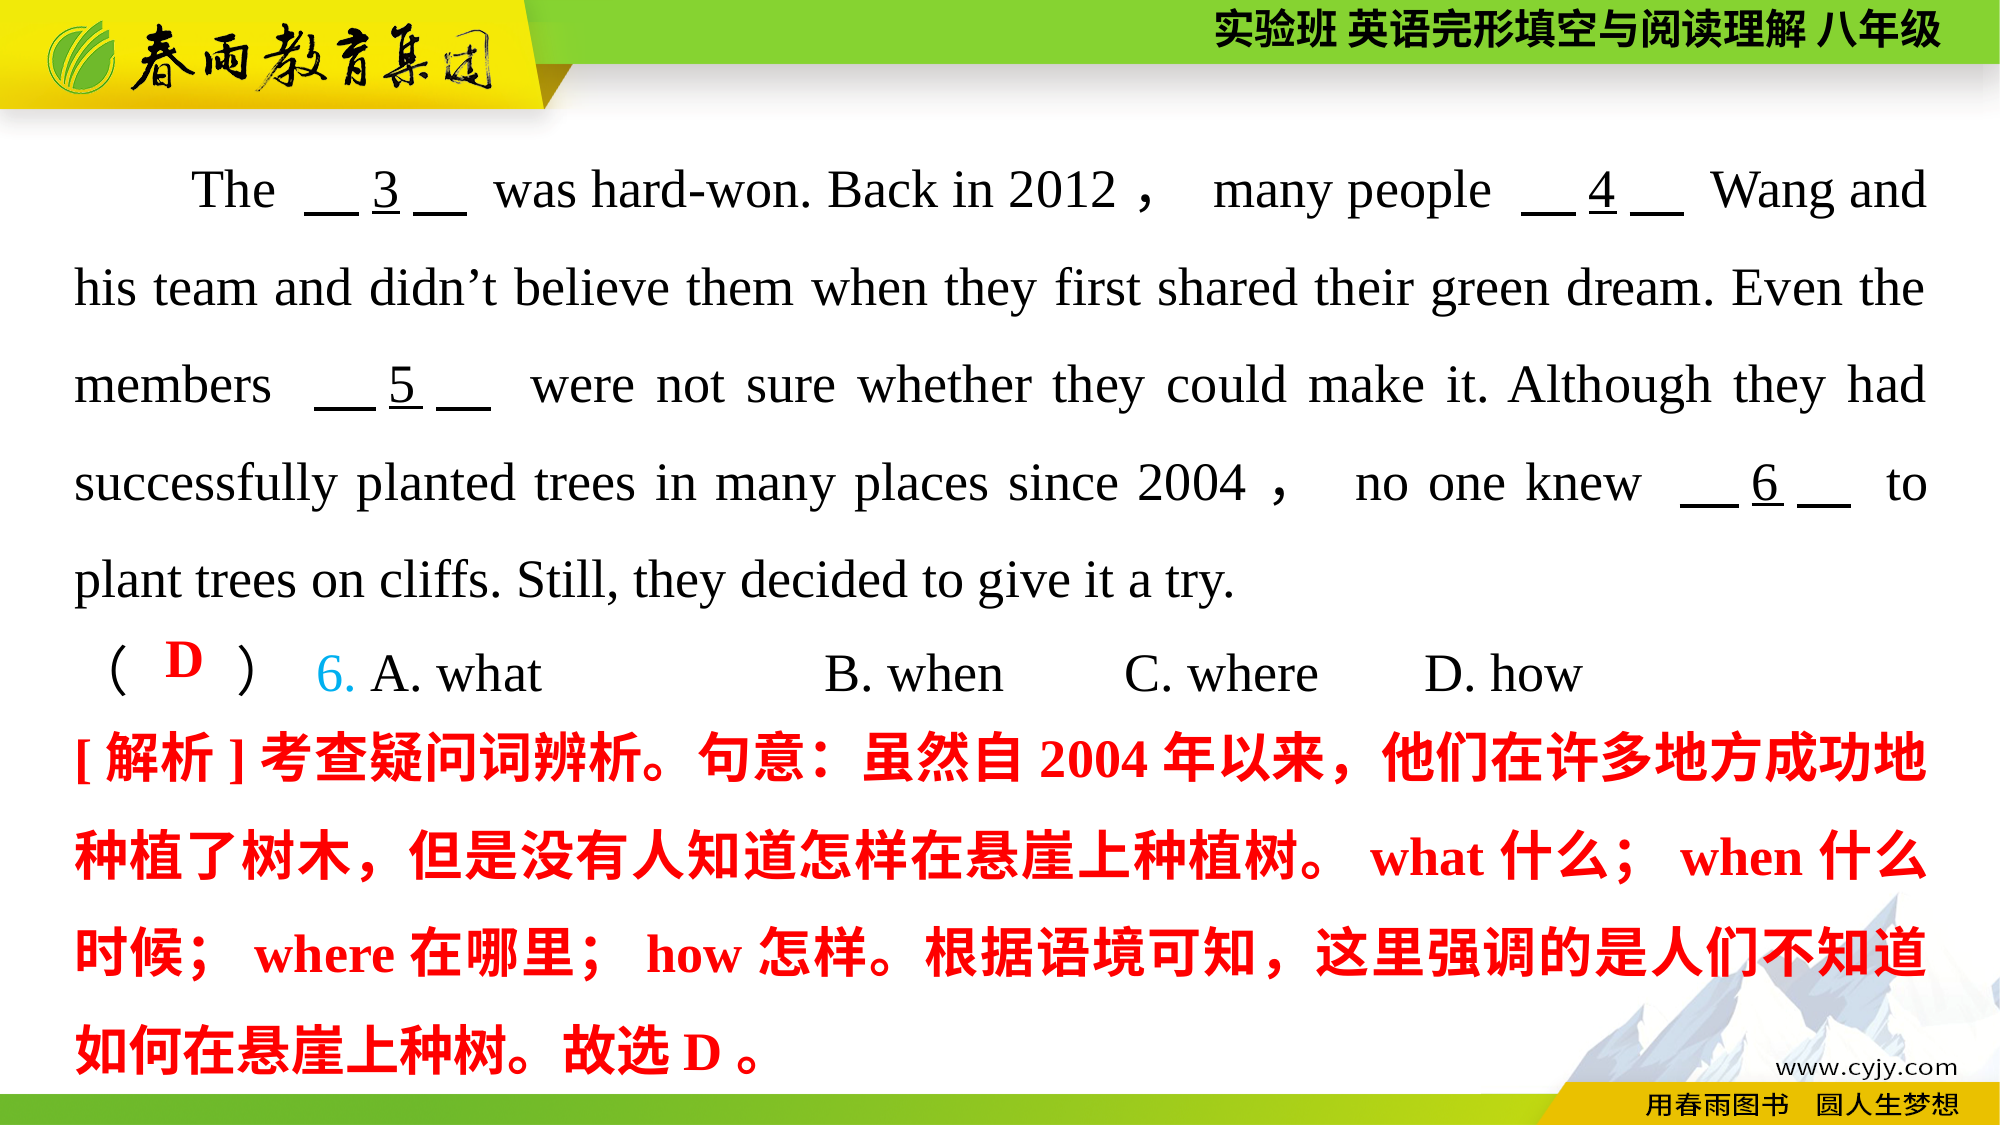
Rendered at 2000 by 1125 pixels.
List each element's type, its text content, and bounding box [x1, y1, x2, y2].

picture [0, 0, 2000, 1125]
text_box D [150, 616, 220, 683]
text_box （ ） 6. A. what B. when C. where D. how [59, 597, 1944, 683]
text_box [解析]考查疑问词辨析。句意：虽然自2004年以来，他们在许多地方成功地种植了树木，但是没有人知道怎样在悬崖上种植树。what什么；when什么时候；where在哪里；how怎样。根据语境可知，这里强调的是人们不知道如何在悬崖上种树。故选D。 [59, 683, 1944, 1089]
list The 3 was hard-won. Back in 2012， many people 4 Wang and his team and didn’t believe them when they first shared their green dream. Even the members 5 were not sure whether they could make it. Although they had successfully planted trees in many places since 2004， no one knew 6 to plant trees on cliffs. Still, they decided to give it a try. [59, 113, 1944, 597]
